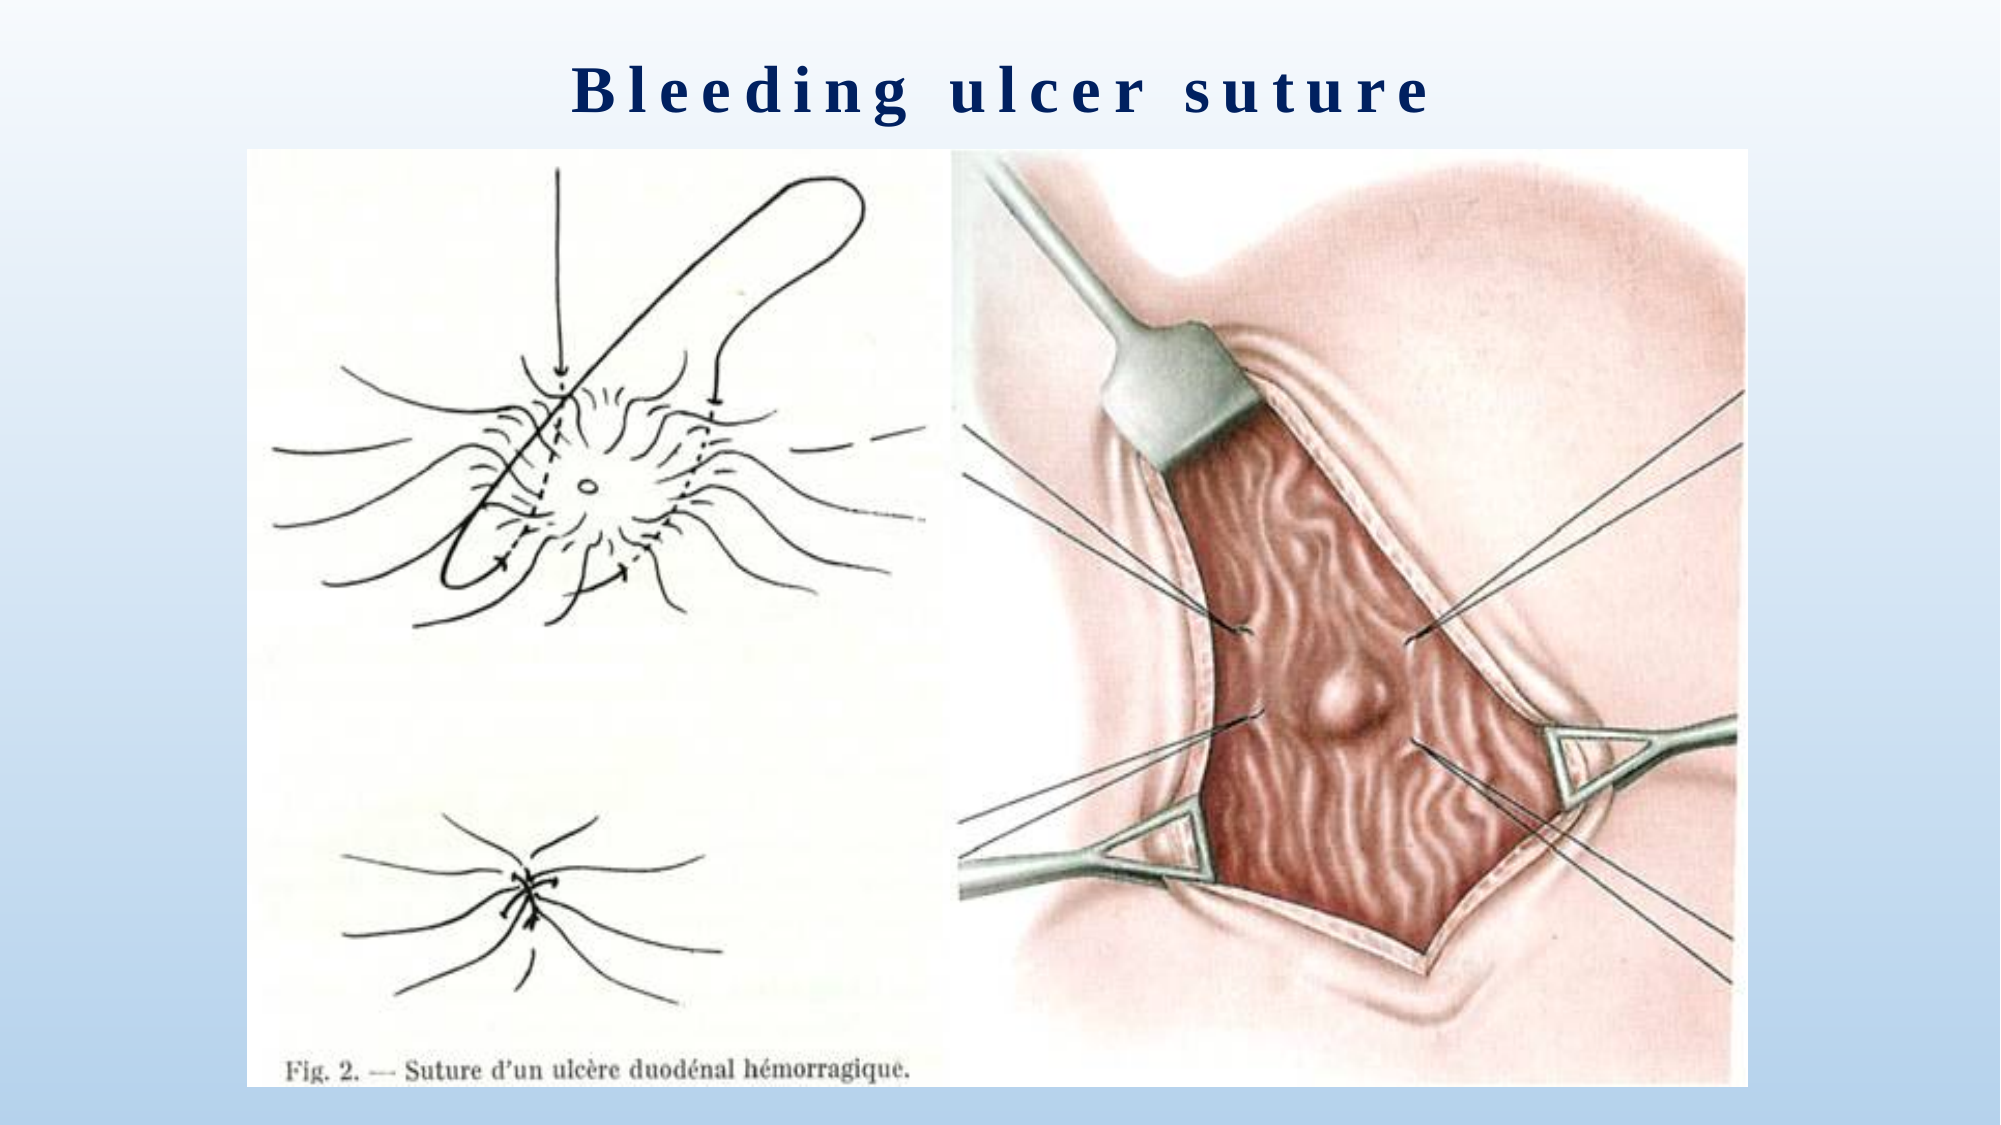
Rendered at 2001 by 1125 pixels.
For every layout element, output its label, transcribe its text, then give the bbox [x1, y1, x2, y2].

text_box Bleeding ulcer suture [500, 38, 1500, 133]
picture [247, 149, 1748, 1087]
